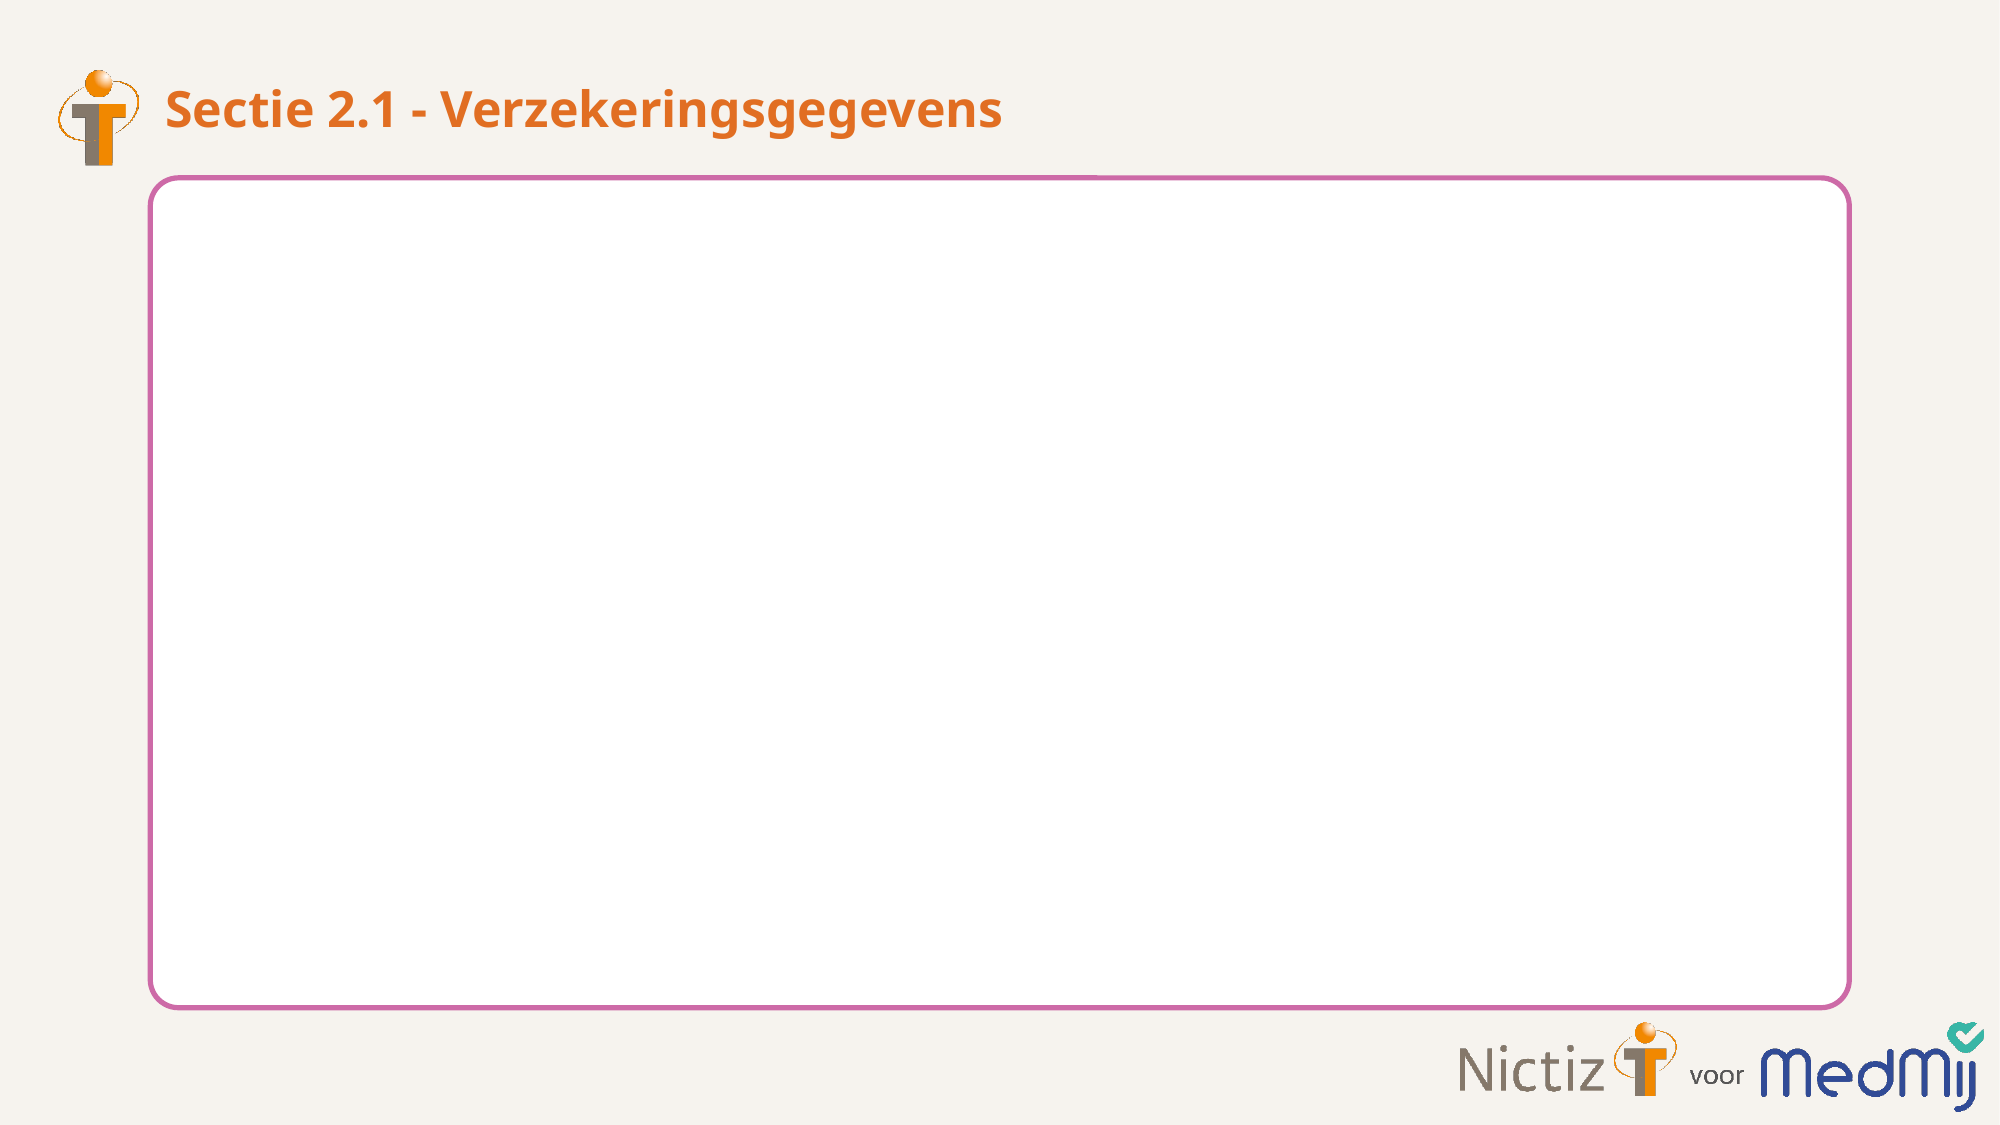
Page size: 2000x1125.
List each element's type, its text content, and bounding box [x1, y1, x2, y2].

title Sectie 2.1 - Verzekeringsgegevens [150, 76, 1850, 165]
picture [50, 66, 151, 187]
picture [1457, 1019, 1988, 1113]
